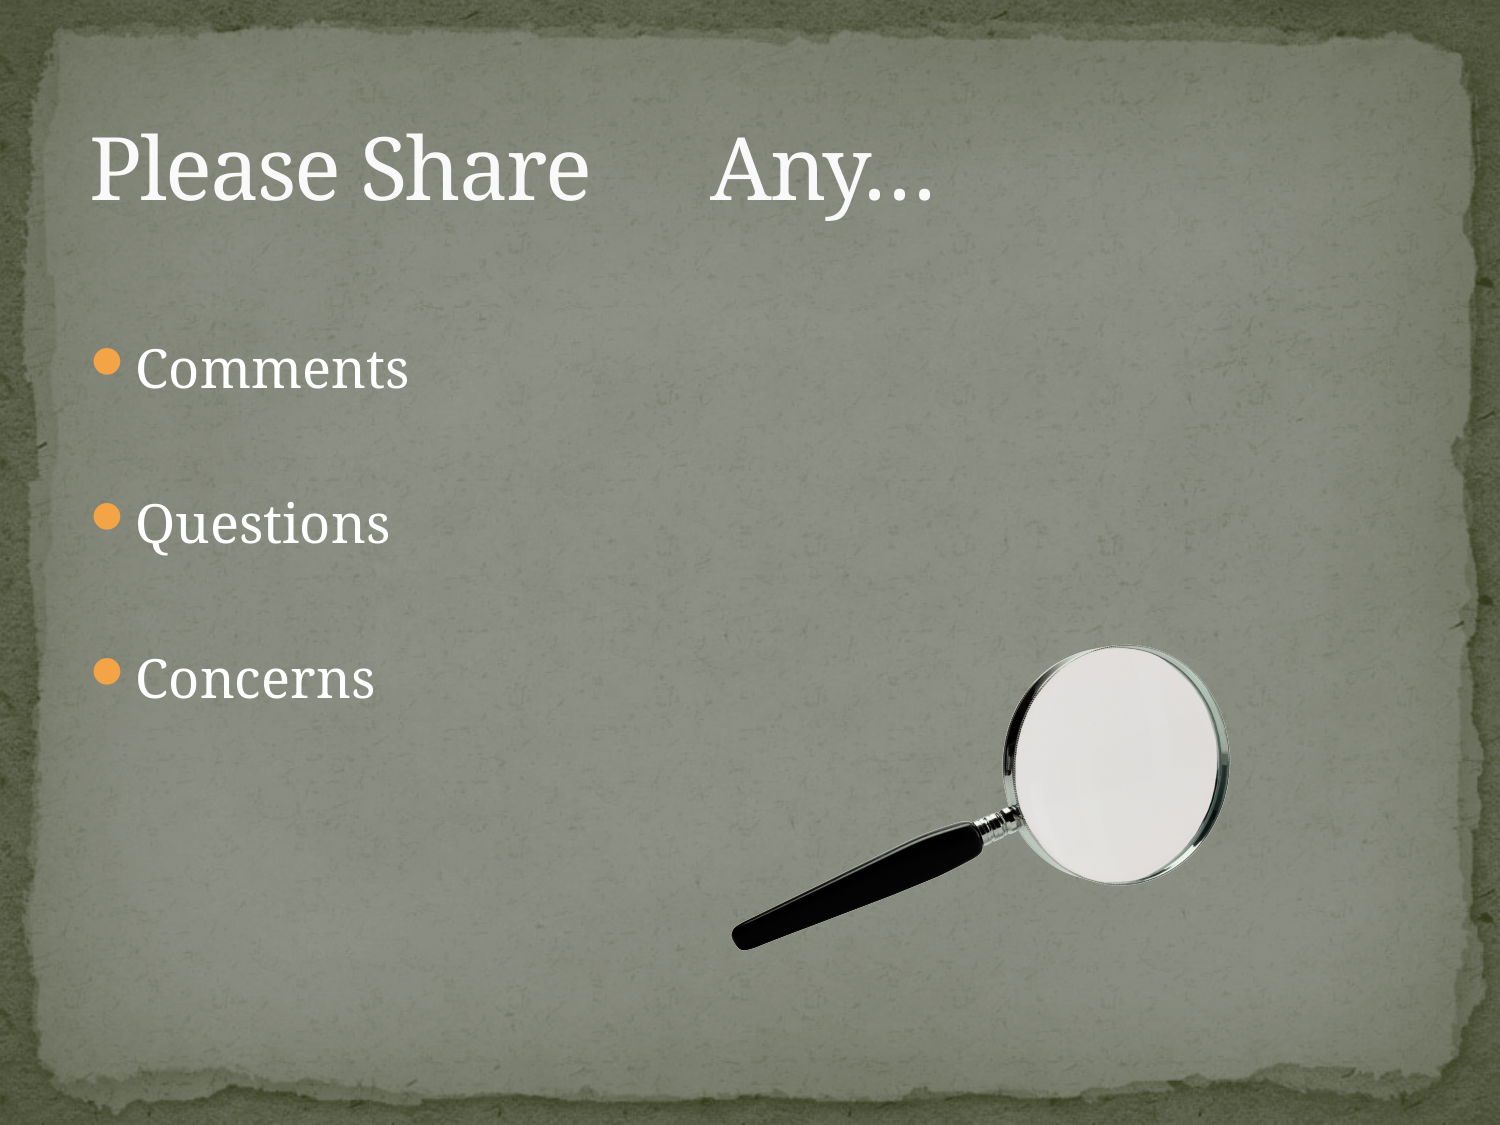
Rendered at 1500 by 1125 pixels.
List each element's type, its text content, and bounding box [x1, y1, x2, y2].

picture [725, 637, 1237, 958]
list Comments Questions Concerns [75, 249, 1425, 1000]
title Please Share Any… [74, 24, 1425, 225]
